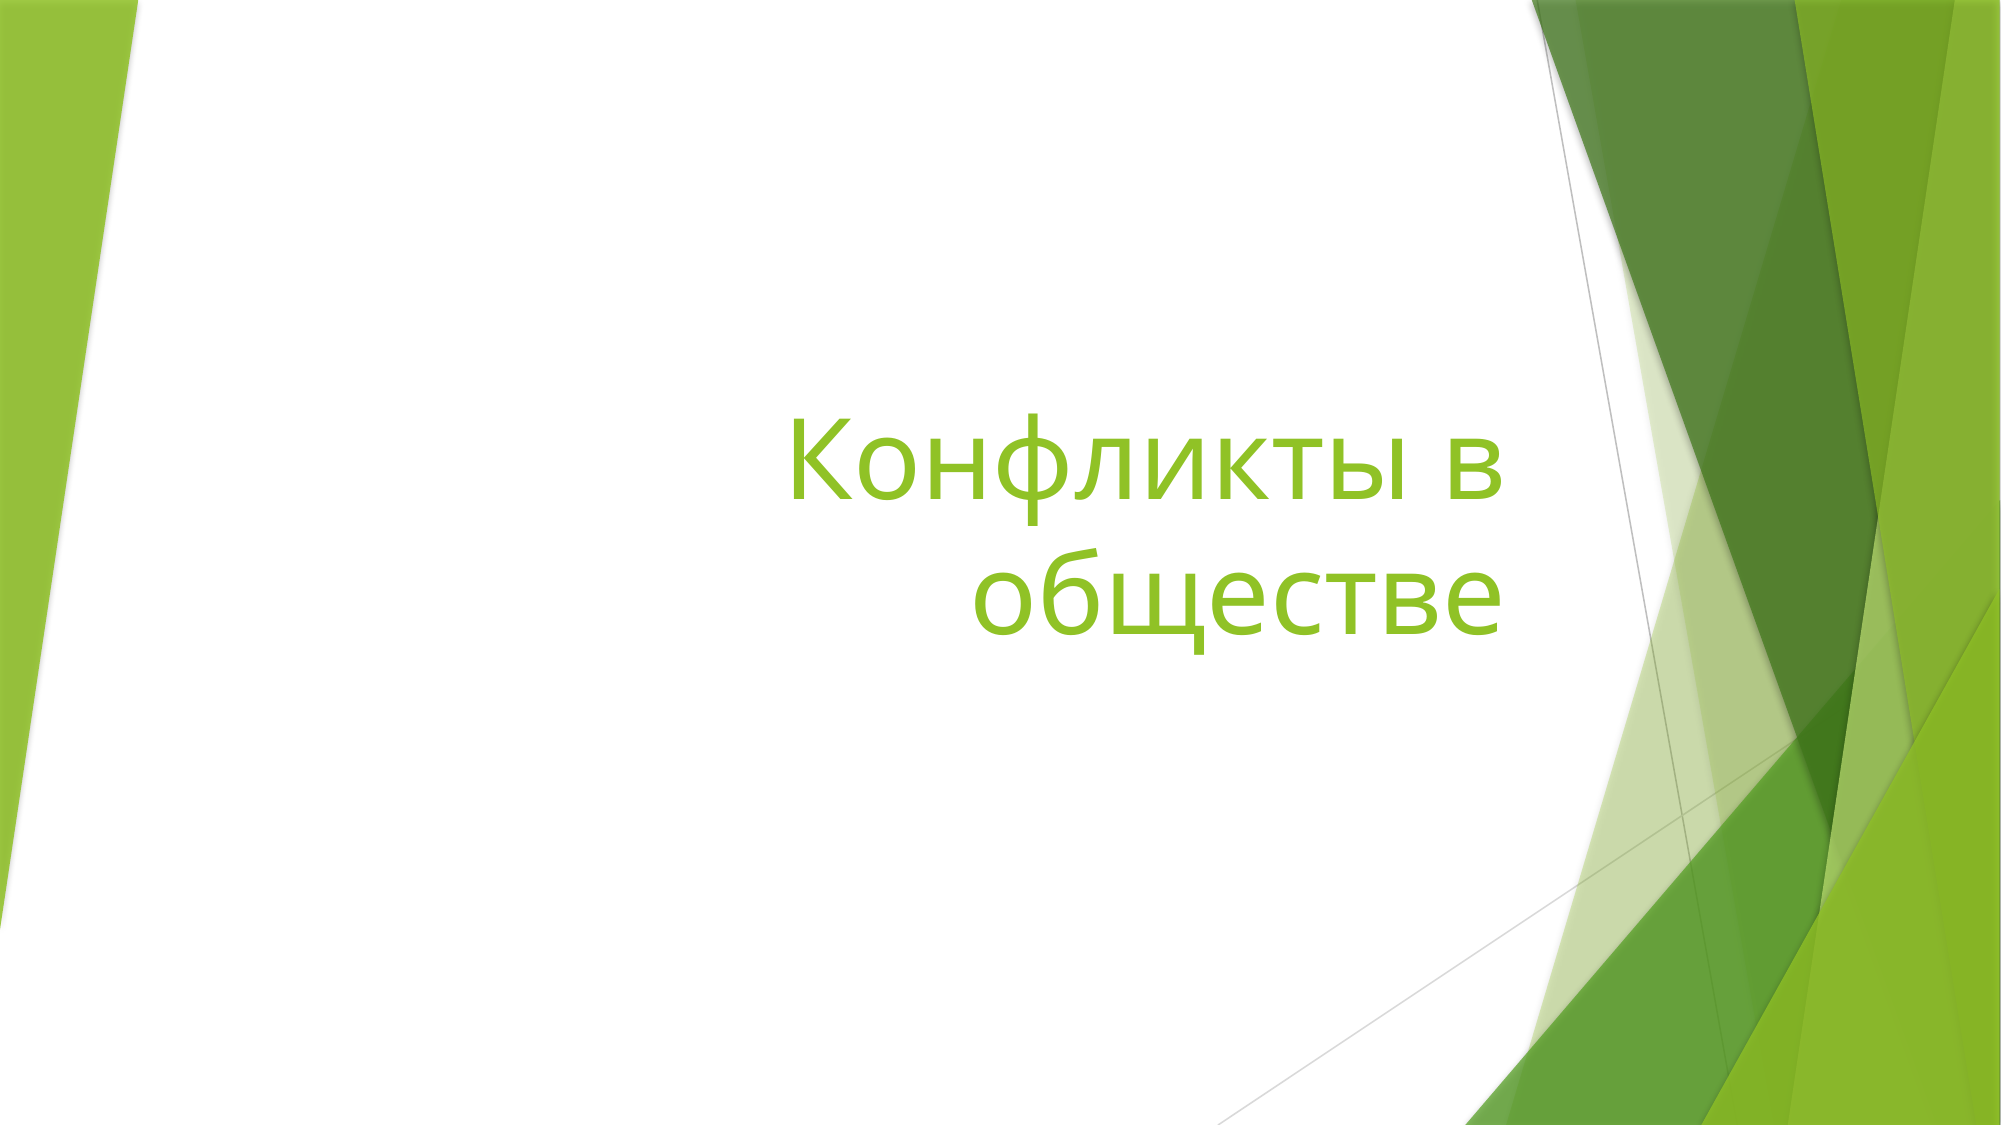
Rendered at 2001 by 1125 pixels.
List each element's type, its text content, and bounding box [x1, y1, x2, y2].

title Конфликты в обществе [247, 394, 1522, 665]
